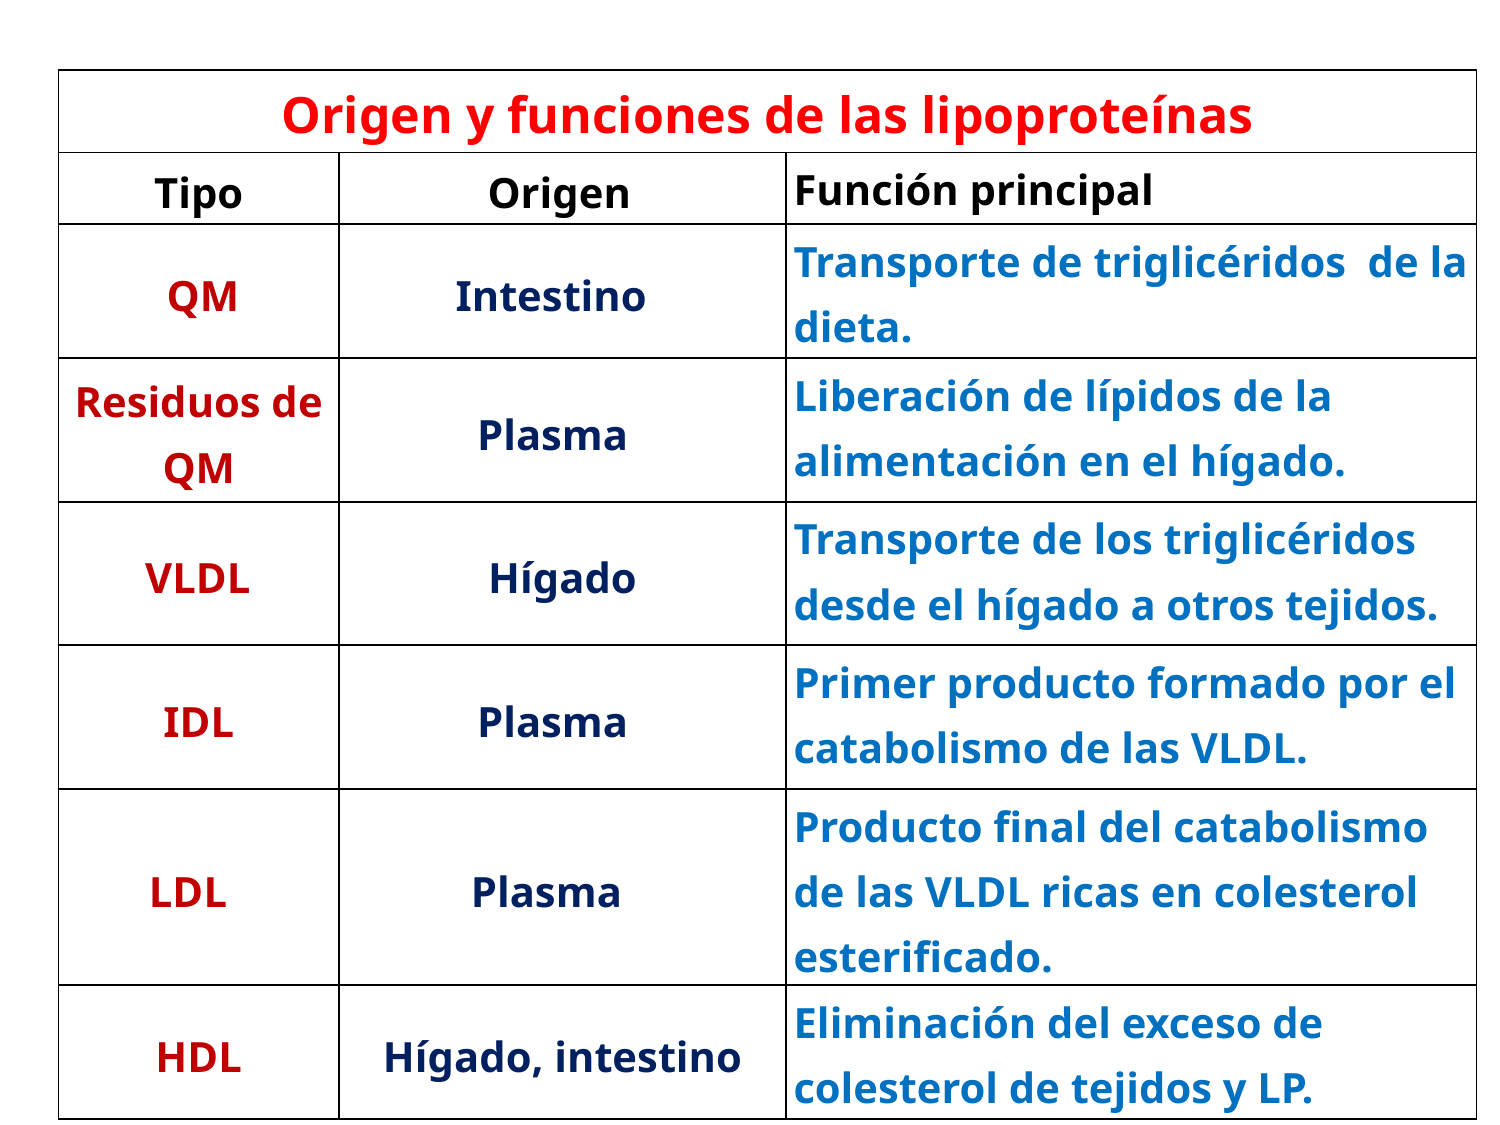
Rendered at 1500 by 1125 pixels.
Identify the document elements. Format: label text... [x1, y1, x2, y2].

table_cell Liberación de lípidos de la alimentación en el hígado. [787, 359, 1476, 501]
table_cell LDL [59, 790, 338, 984]
table_cell IDL [59, 646, 338, 788]
table_cell VLDL [59, 503, 338, 644]
table_header Origen y funciones de las lipoproteínas [59, 71, 1476, 152]
table_cell Tipo [59, 153, 338, 223]
table_cell Origen [340, 153, 785, 223]
table_cell Residuos de QM [59, 359, 338, 501]
table_cell Plasma [340, 359, 785, 501]
table_cell Transporte de triglicéridos de la dieta. [787, 225, 1476, 357]
table_cell Plasma [340, 790, 785, 984]
table_cell Primer producto formado por el catabolismo de las VLDL. [787, 646, 1476, 788]
table_cell Transporte de los triglicéridos desde el hígado a otros tejidos. [787, 503, 1476, 644]
table_cell Producto final del catabolismo de las VLDL ricas en colesterol esterificado. [787, 790, 1476, 984]
table_cell QM [59, 225, 338, 357]
table_cell Hígado [340, 503, 785, 644]
table_cell Función principal [787, 153, 1476, 223]
table_cell Plasma [340, 646, 785, 788]
table_cell Eliminación del exceso de colesterol de tejidos y LP. [787, 986, 1476, 1118]
table_cell Hígado, intestino [340, 986, 785, 1118]
table_cell Intestino [340, 225, 785, 357]
table_cell HDL [59, 986, 338, 1118]
